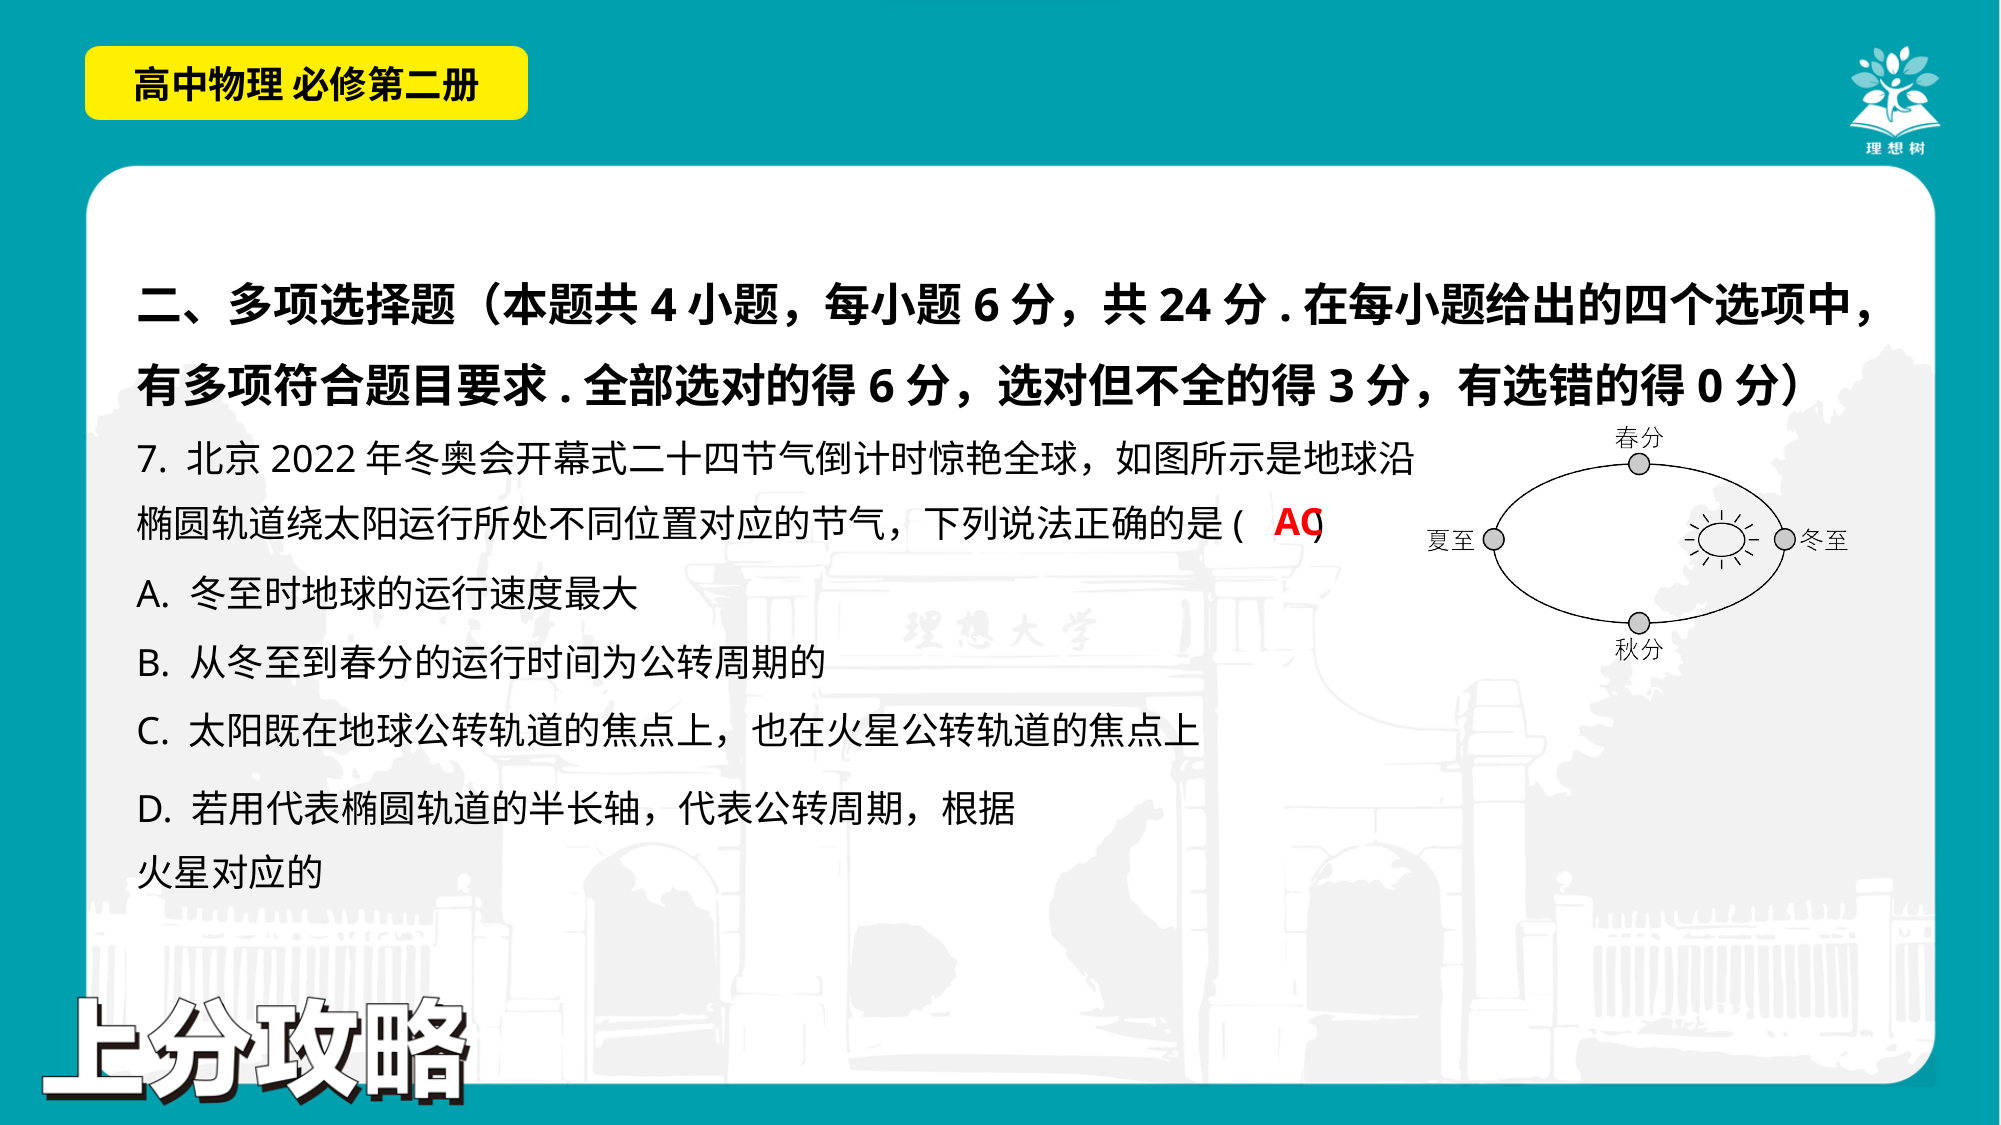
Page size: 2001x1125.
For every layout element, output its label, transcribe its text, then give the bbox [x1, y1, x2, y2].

text_box AC [1258, 478, 1340, 537]
text_box 7. 北京2022年冬奥会开幕式二十四节气倒计时惊艳全球，如图所示是地球沿 椭圆轨道绕太阳运行所处不同位置对应的节气，下列说法正确的是( ) [136, 411, 1419, 538]
text_box 二、多项选择题（本题共4小题，每小题6分，共24分.在每小题给出的四个选项中， 有多项符合题目要求.全部选对的得6分，选对但不全的得3分，有选错的得0分） [136, 247, 1865, 468]
picture [0, 0, 2000, 1125]
